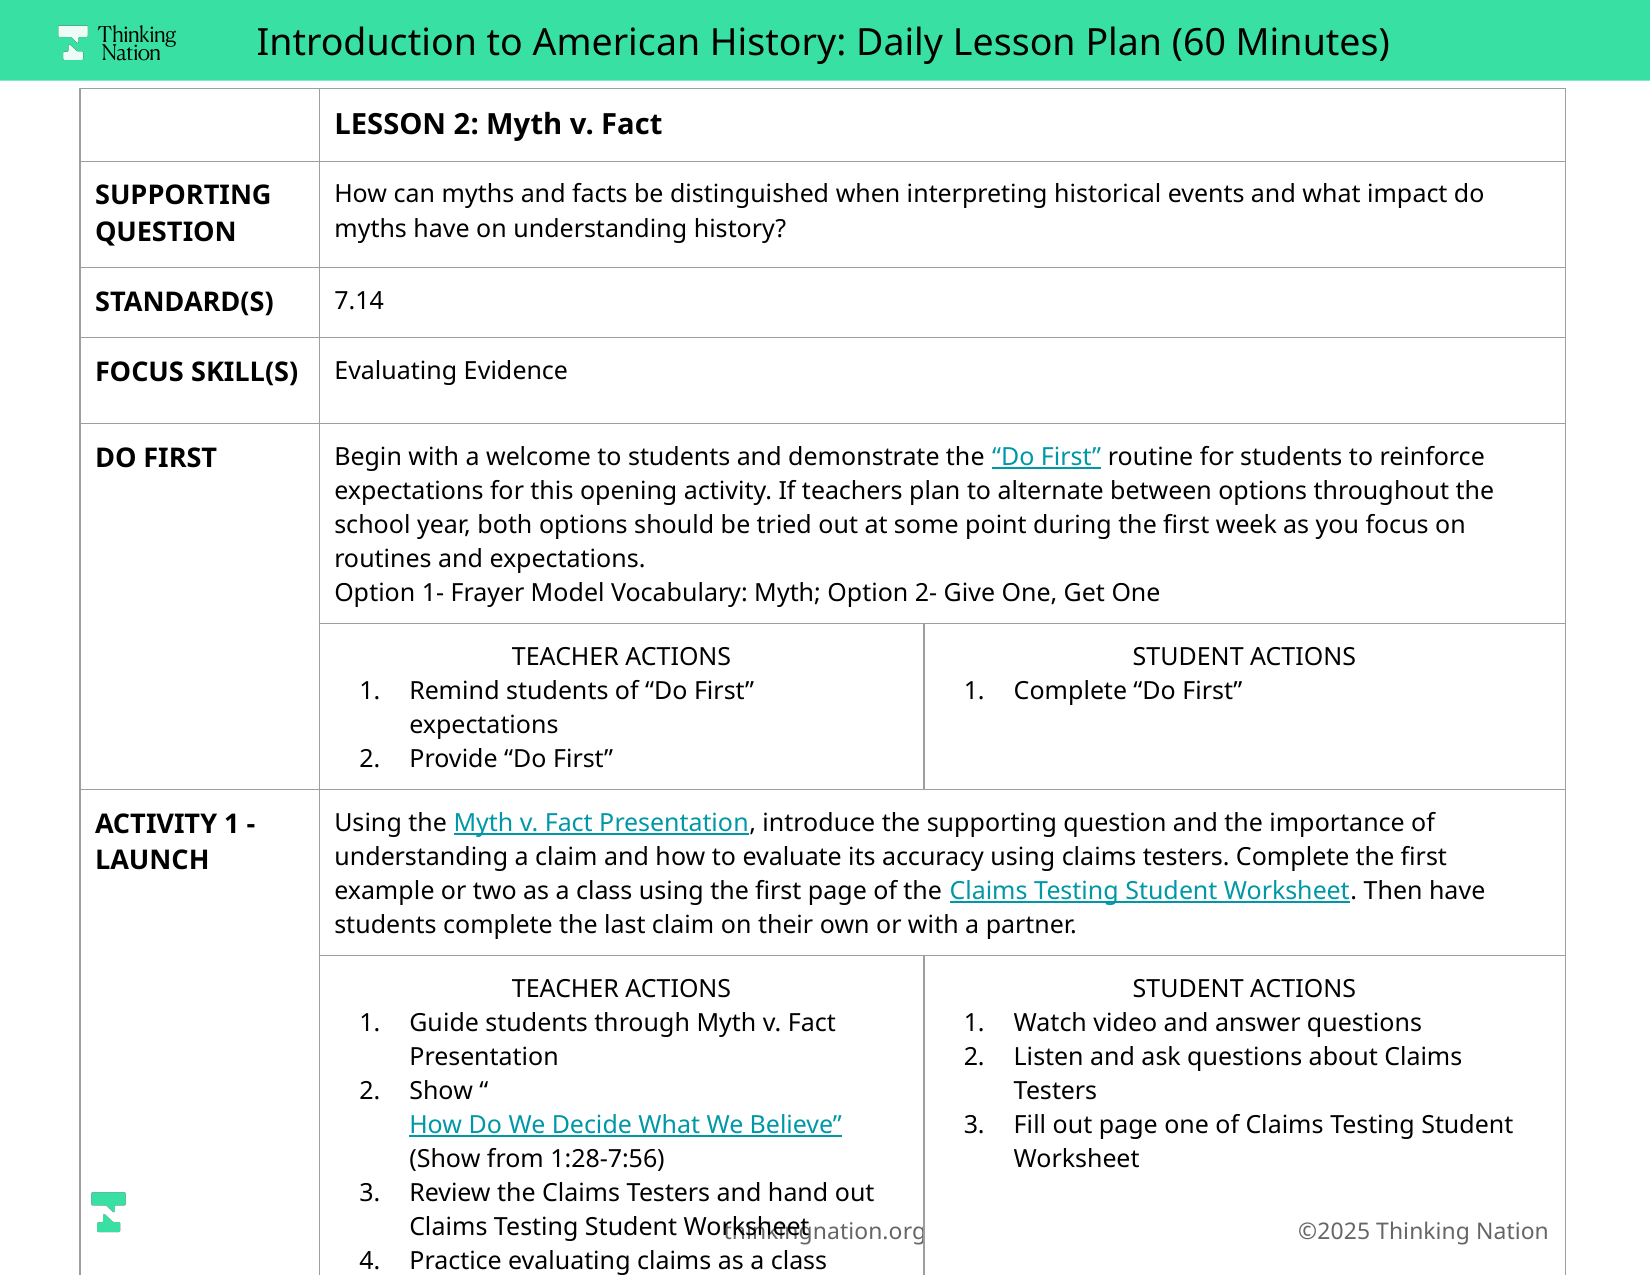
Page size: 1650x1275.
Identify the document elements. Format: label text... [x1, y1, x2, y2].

table_cell TEACHER ACTIONS Guide students through Myth v. Fact Presentation Show “How Do We Decide What We Believe” (Show from 1:28-7:56) Review the Claims Testers and hand out Claims Testing Student Worksheet Practice evaluating claims as a class [320, 956, 923, 1275]
table_cell STUDENT ACTIONS Watch video and answer questions Listen and ask questions about Claims Testers Fill out page one of Claims Testing Student Worksheet [925, 956, 1565, 1275]
table_cell 7.14 [320, 268, 1565, 337]
table_cell Using the Myth v. Fact Presentation, introduce the supporting question and the importance of understanding a claim and how to evaluate its accuracy using claims testers. Complete the first example or two as a class using the first page of the Claims Testing Student Worksheet. Then have students complete the last claim on their own or with a partner. [320, 790, 1565, 955]
text_box Introduction to American History: Daily Lesson Plan (60 Minutes) [0, 0, 1650, 81]
table_cell FOCUS SKILL(S) [81, 338, 319, 423]
table_header LESSON 2: Myth v. Fact [320, 89, 1565, 161]
table_cell Begin with a welcome to students and demonstrate the “Do First” routine for students to reinforce expectations for this opening activity. If teachers plan to alternate between options throughout the school year, both options should be tried out at some point during the first week as you focus on routines and expectations. Option 1- Frayer Model Vocabulary: Myth; Option 2- Give One, Get One [320, 424, 1565, 623]
picture [80, 1184, 136, 1240]
table_cell TEACHER ACTIONS Remind students of “Do First” expectations Provide “Do First” [320, 624, 923, 789]
picture [45, 14, 180, 71]
table_cell STUDENT ACTIONS Complete “Do First” [925, 624, 1565, 789]
table_cell ACTIVITY 1 - LAUNCH [81, 790, 319, 1275]
table_cell STANDARD(S) [81, 268, 319, 337]
table_cell How can myths and facts be distinguished when interpreting historical events and what impact do myths have on understanding history? [320, 162, 1565, 267]
table_header [81, 89, 319, 161]
table_cell Evaluating Evidence [320, 338, 1565, 423]
table_cell DO FIRST [81, 424, 319, 789]
table_cell SUPPORTING QUESTION [81, 162, 319, 267]
